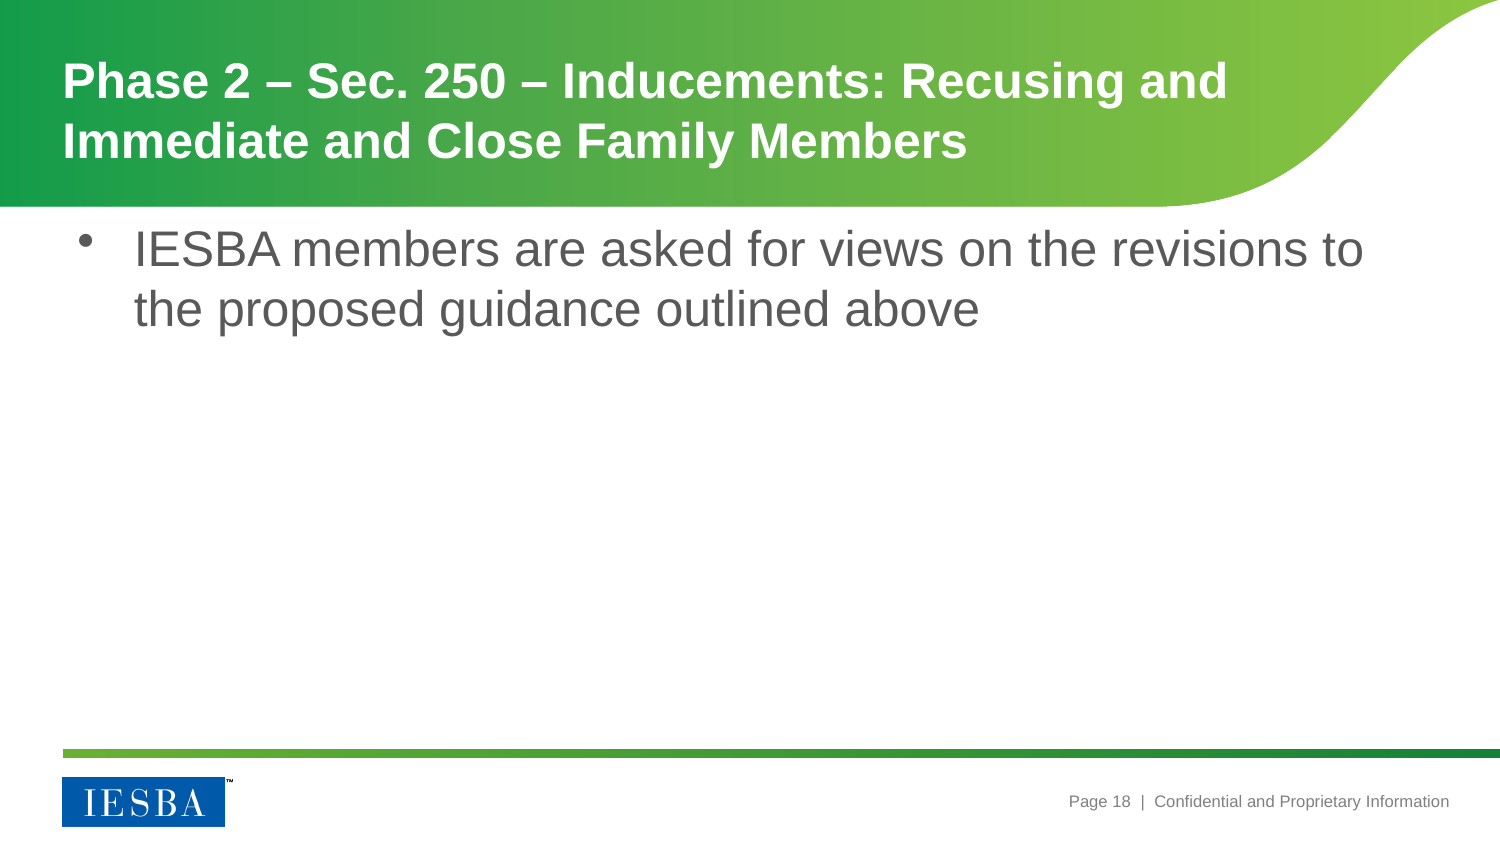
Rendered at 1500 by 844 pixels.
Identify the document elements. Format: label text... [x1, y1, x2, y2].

list IESBA members are asked for views on the revisions to the proposed guidance outlined above [62, 209, 1450, 747]
picture [0, 0, 1500, 207]
title Phase 2 – Sec. 250 – Inducements: Recusing and Immediate and Close Family Members [62, 75, 1300, 142]
picture [62, 777, 233, 827]
